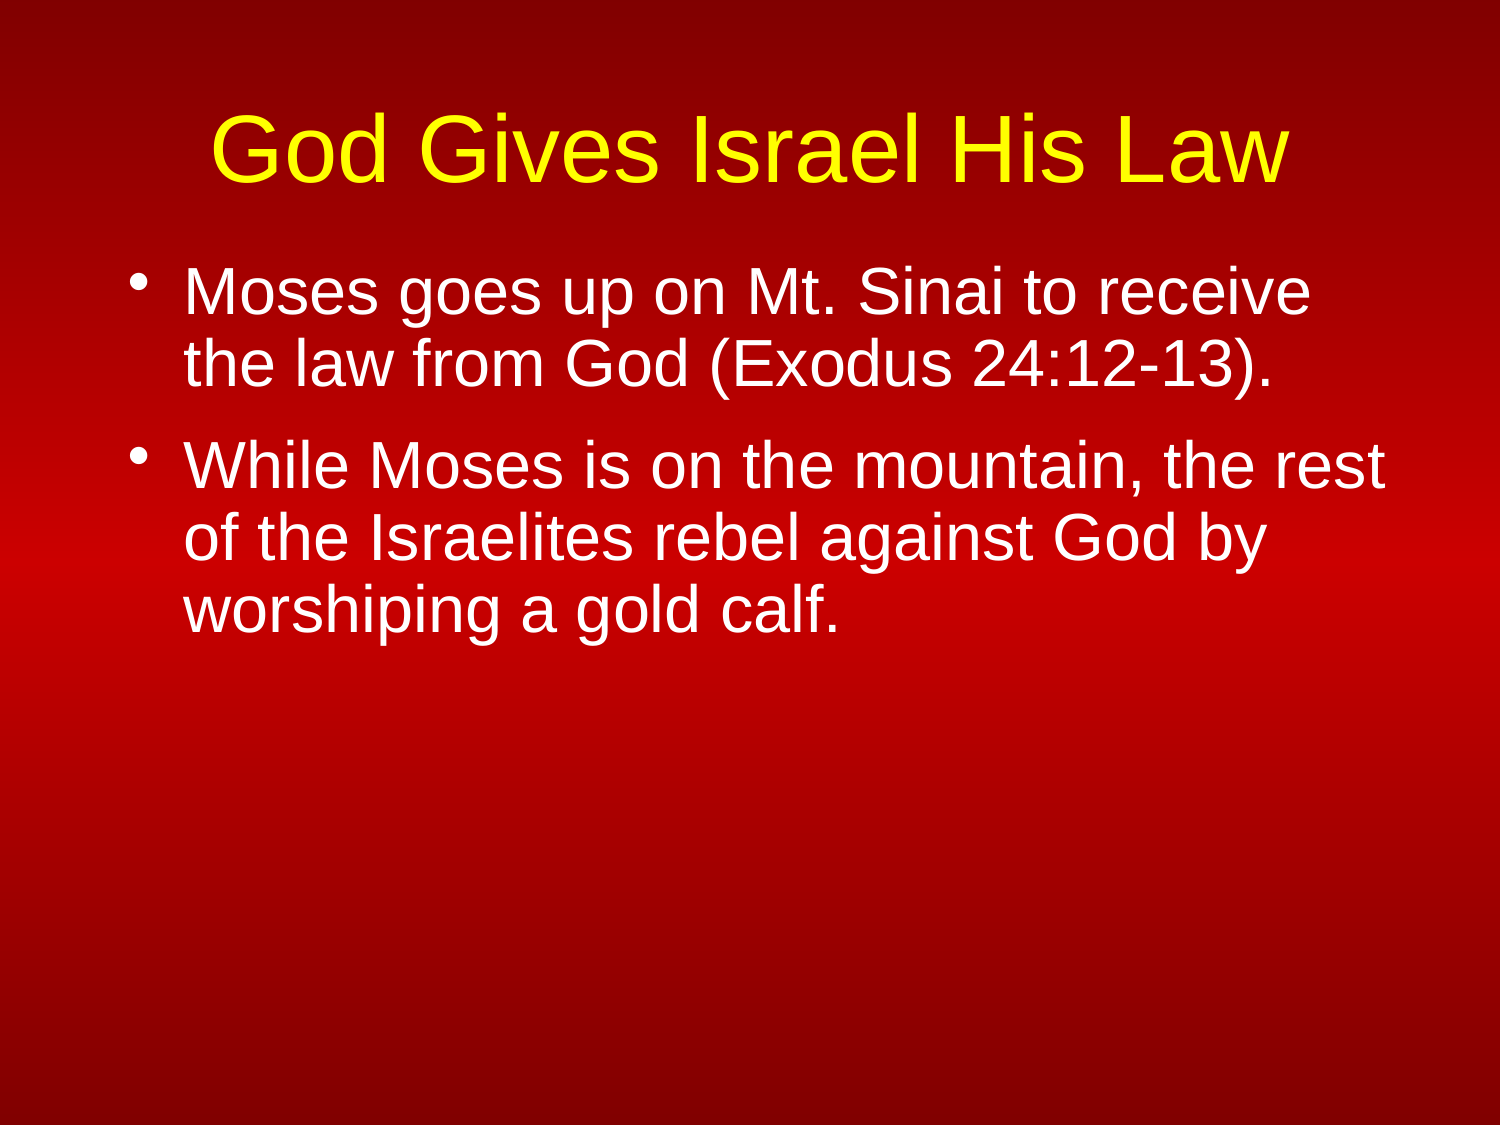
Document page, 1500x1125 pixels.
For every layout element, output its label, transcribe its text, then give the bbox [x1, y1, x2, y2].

title God Gives Israel His Law [37, 50, 1463, 238]
list Moses goes up on Mt. Sinai to receive the law from God (Exodus 24:12-13). While Moses is on the mountain, the rest of the Israelites rebel against God by worshiping a gold calf. [112, 249, 1438, 688]
